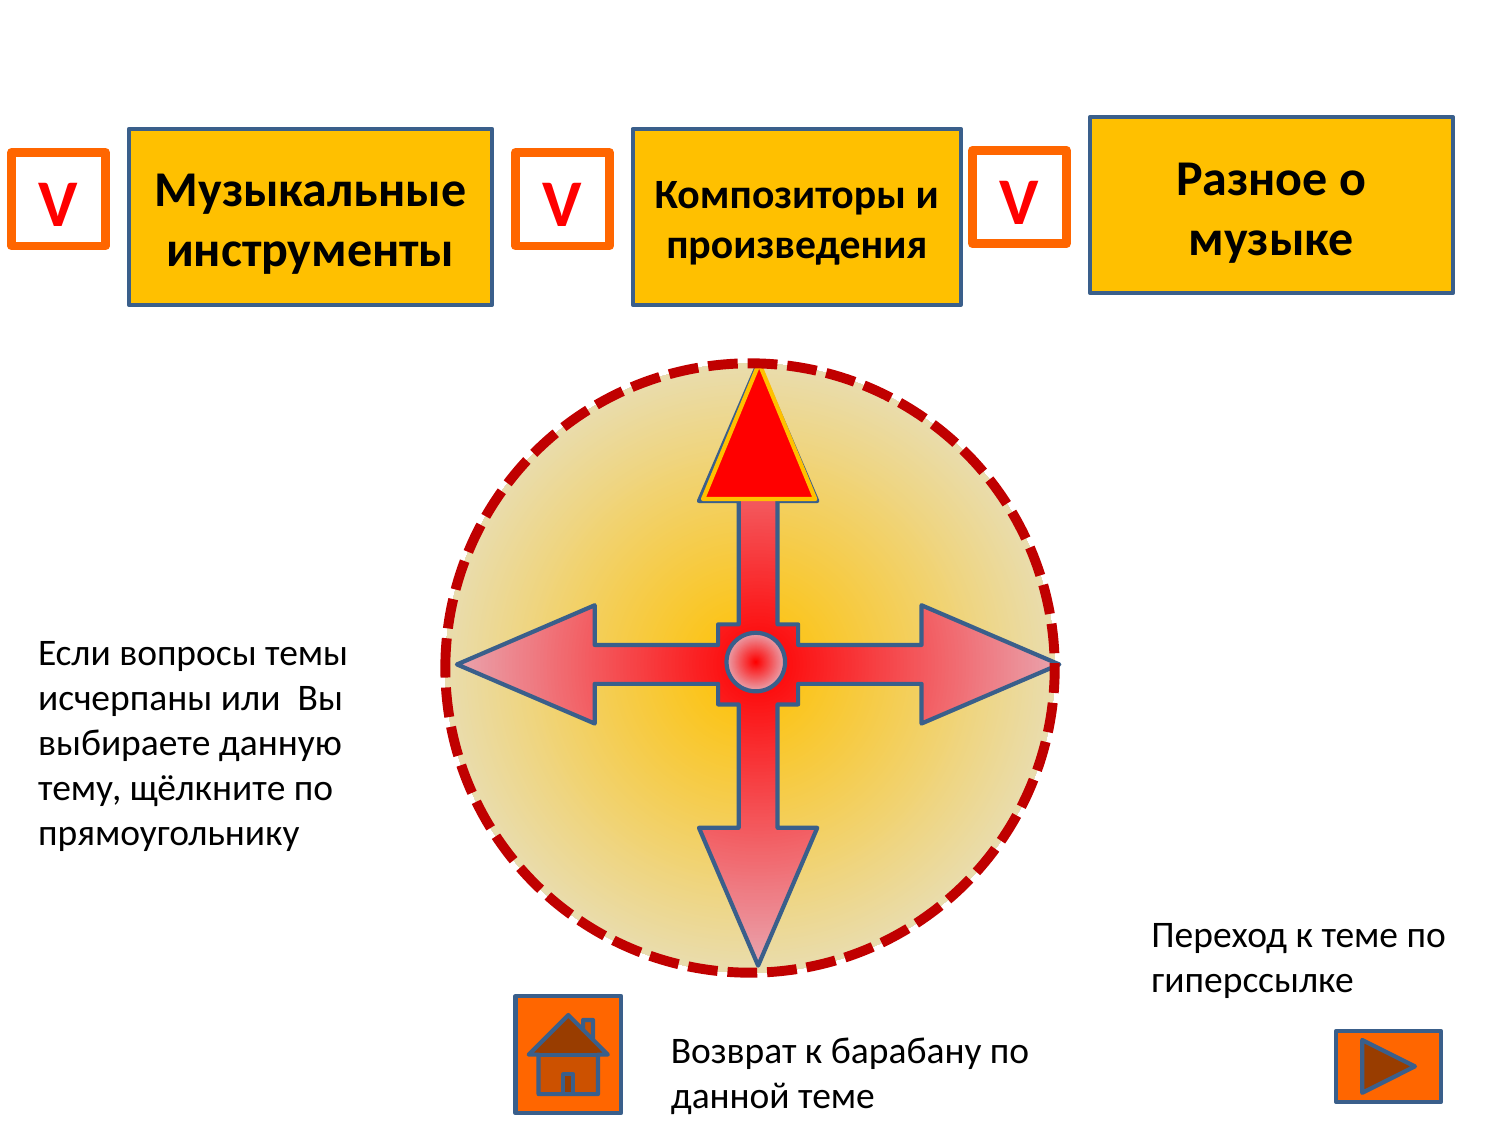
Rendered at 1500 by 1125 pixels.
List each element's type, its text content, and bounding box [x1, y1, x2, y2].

text_box Если вопросы темы исчерпаны или Вы выбираете данную тему, щёлкните по прямоугольнику [23, 621, 434, 861]
text_box Разное о музыке [1088, 115, 1455, 295]
text_box V [527, 152, 598, 247]
text_box Композиторы и произведения [631, 127, 963, 307]
text_box Возврат к барабану по данной теме [656, 1018, 1149, 1124]
text_box [1334, 1029, 1443, 1104]
text_box [514, 150, 611, 248]
text_box Переход к теме по гиперссылке [1136, 902, 1477, 1008]
text_box [10, 150, 107, 248]
text_box [513, 994, 623, 1115]
text_box V [23, 152, 94, 247]
text_box V [984, 150, 1055, 245]
text_box [971, 148, 1068, 246]
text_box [456, 362, 1060, 966]
text_box Музыкальные инструменты [127, 127, 494, 307]
text_box [443, 605, 451, 737]
